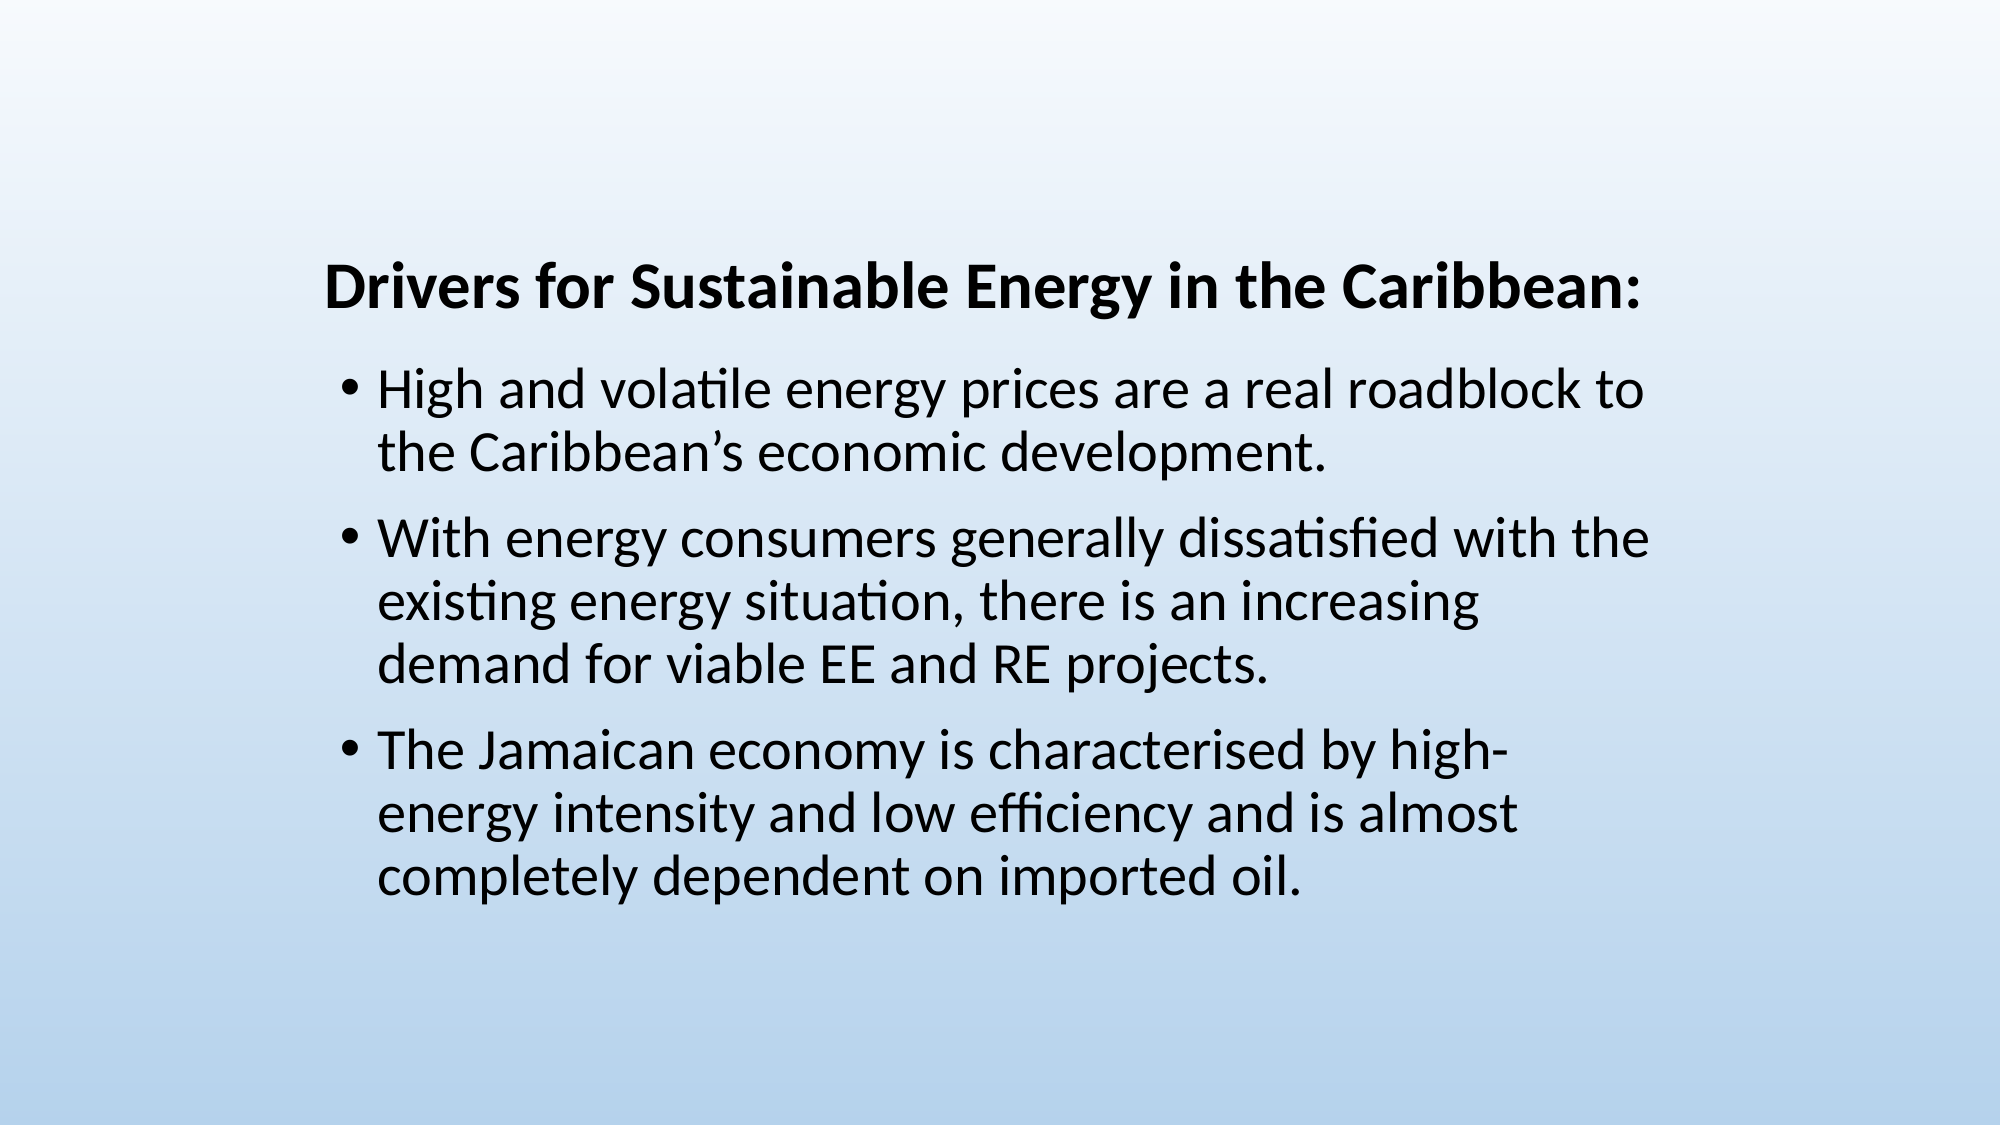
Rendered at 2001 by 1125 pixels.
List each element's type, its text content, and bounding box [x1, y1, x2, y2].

list Drivers for Sustainable Energy in the Caribbean: High and volatile energy prices are a real roadblock to the Caribbean’s economic development. With energy consumers generally dissatisfied with the existing energy situation, there is an increasing demand for viable EE and RE projects. The Jamaican economy is characterised by high-energy intensity and low efficiency and is almost completely dependent on imported oil. [249, 243, 1674, 918]
